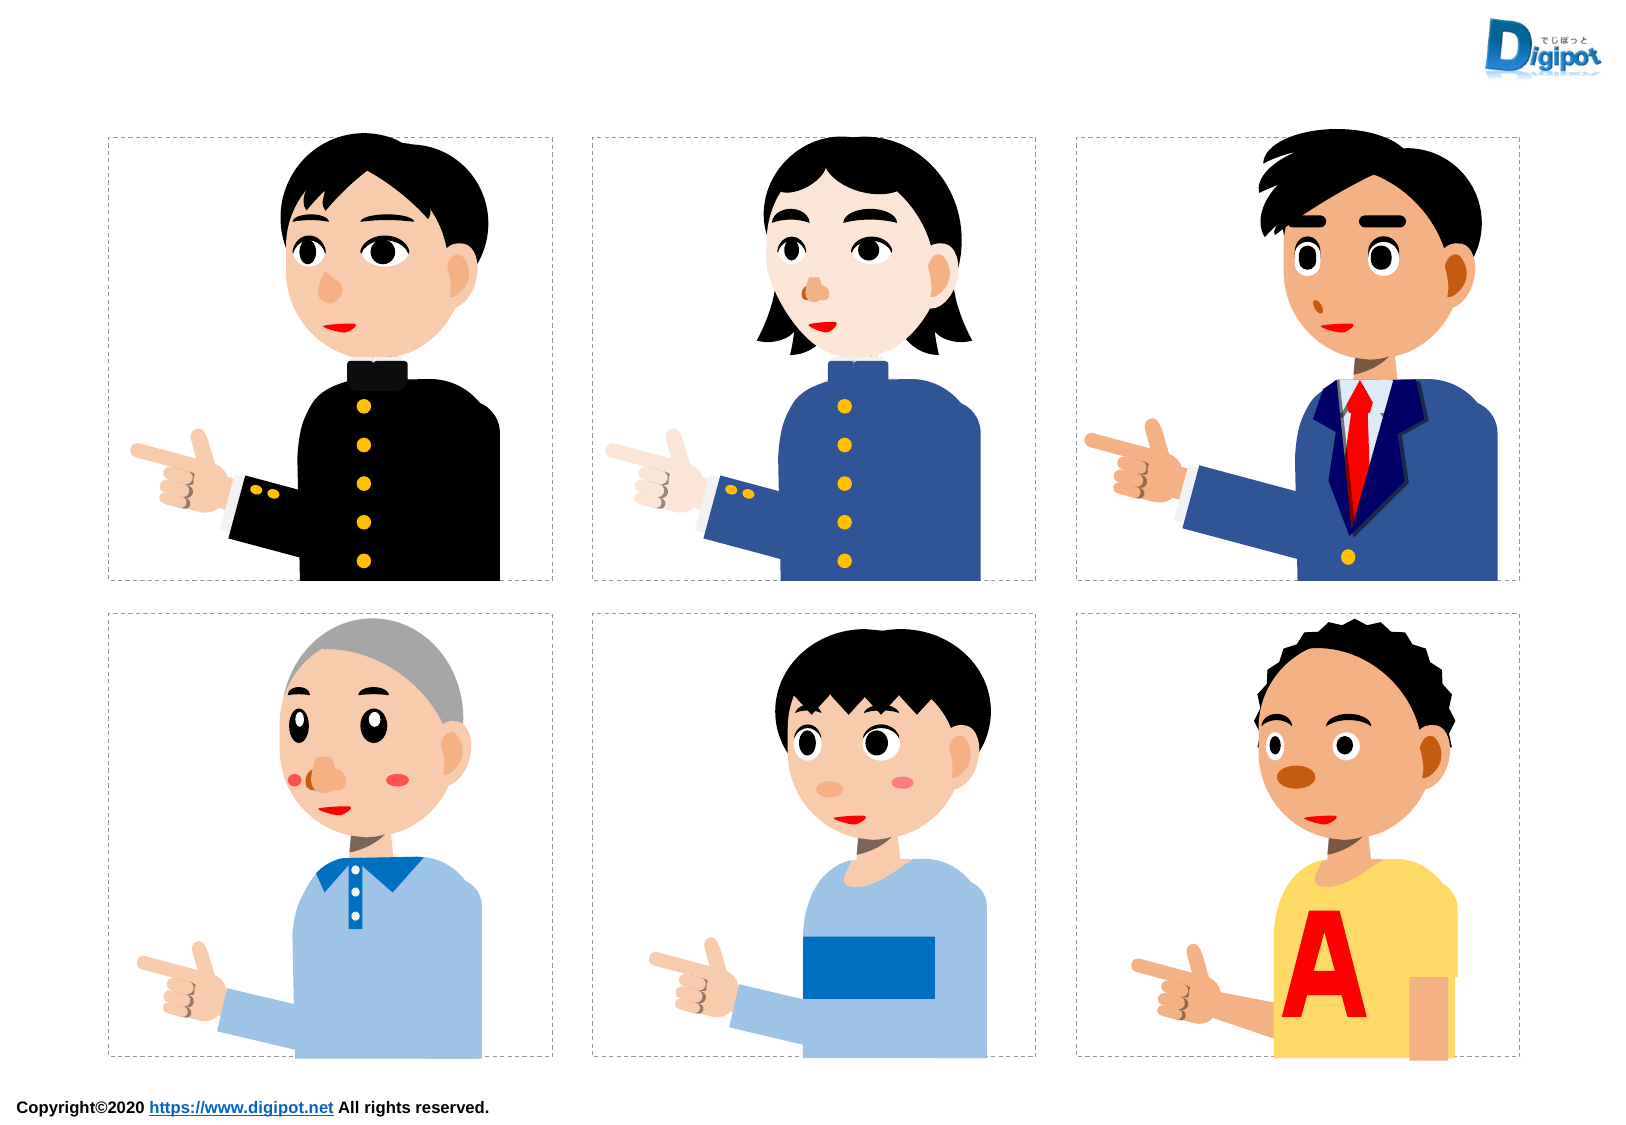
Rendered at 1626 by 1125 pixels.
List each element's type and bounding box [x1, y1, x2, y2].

text_box [645, 629, 991, 1059]
text_box [597, 111, 981, 581]
text_box [122, 115, 500, 581]
text_box [133, 592, 482, 1059]
picture [1485, 18, 1602, 82]
text_box [1076, 117, 1498, 581]
text_box [1127, 599, 1458, 1061]
